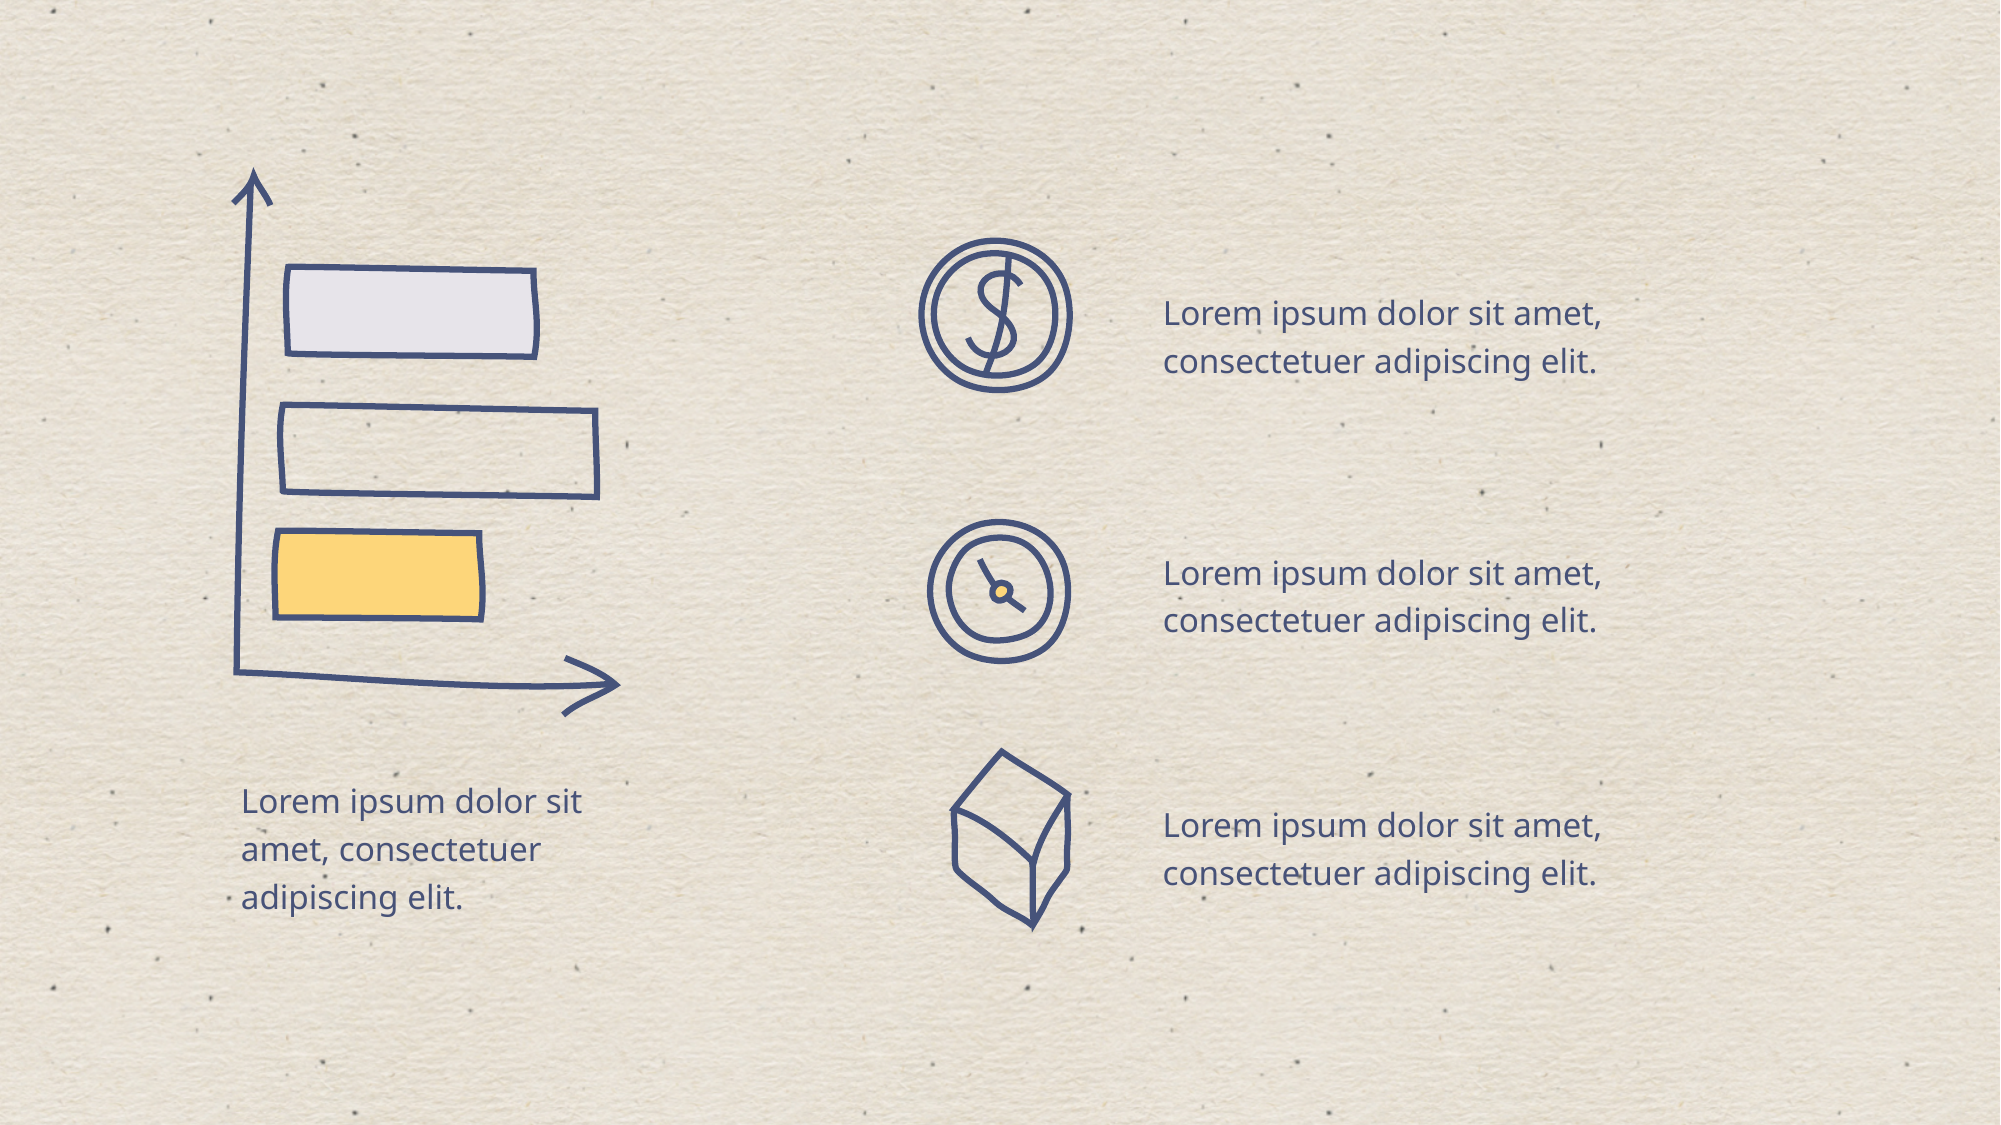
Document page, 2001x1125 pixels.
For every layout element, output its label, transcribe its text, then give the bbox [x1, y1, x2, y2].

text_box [921, 240, 1070, 391]
text_box Lorem ipsum dolor sit amet, consectetuer adipiscing elit. [234, 766, 645, 923]
text_box Lorem ipsum dolor sit amet, consectetuer adipiscing elit. [1156, 278, 1804, 387]
text_box Lorem ipsum dolor sit amet, consectetuer adipiscing elit. [1156, 537, 1804, 646]
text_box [171, 231, 677, 662]
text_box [930, 521, 1069, 661]
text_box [951, 752, 1070, 924]
text_box Lorem ipsum dolor sit amet, consectetuer adipiscing elit. [1156, 790, 1803, 899]
picture [0, 0, 2000, 1125]
